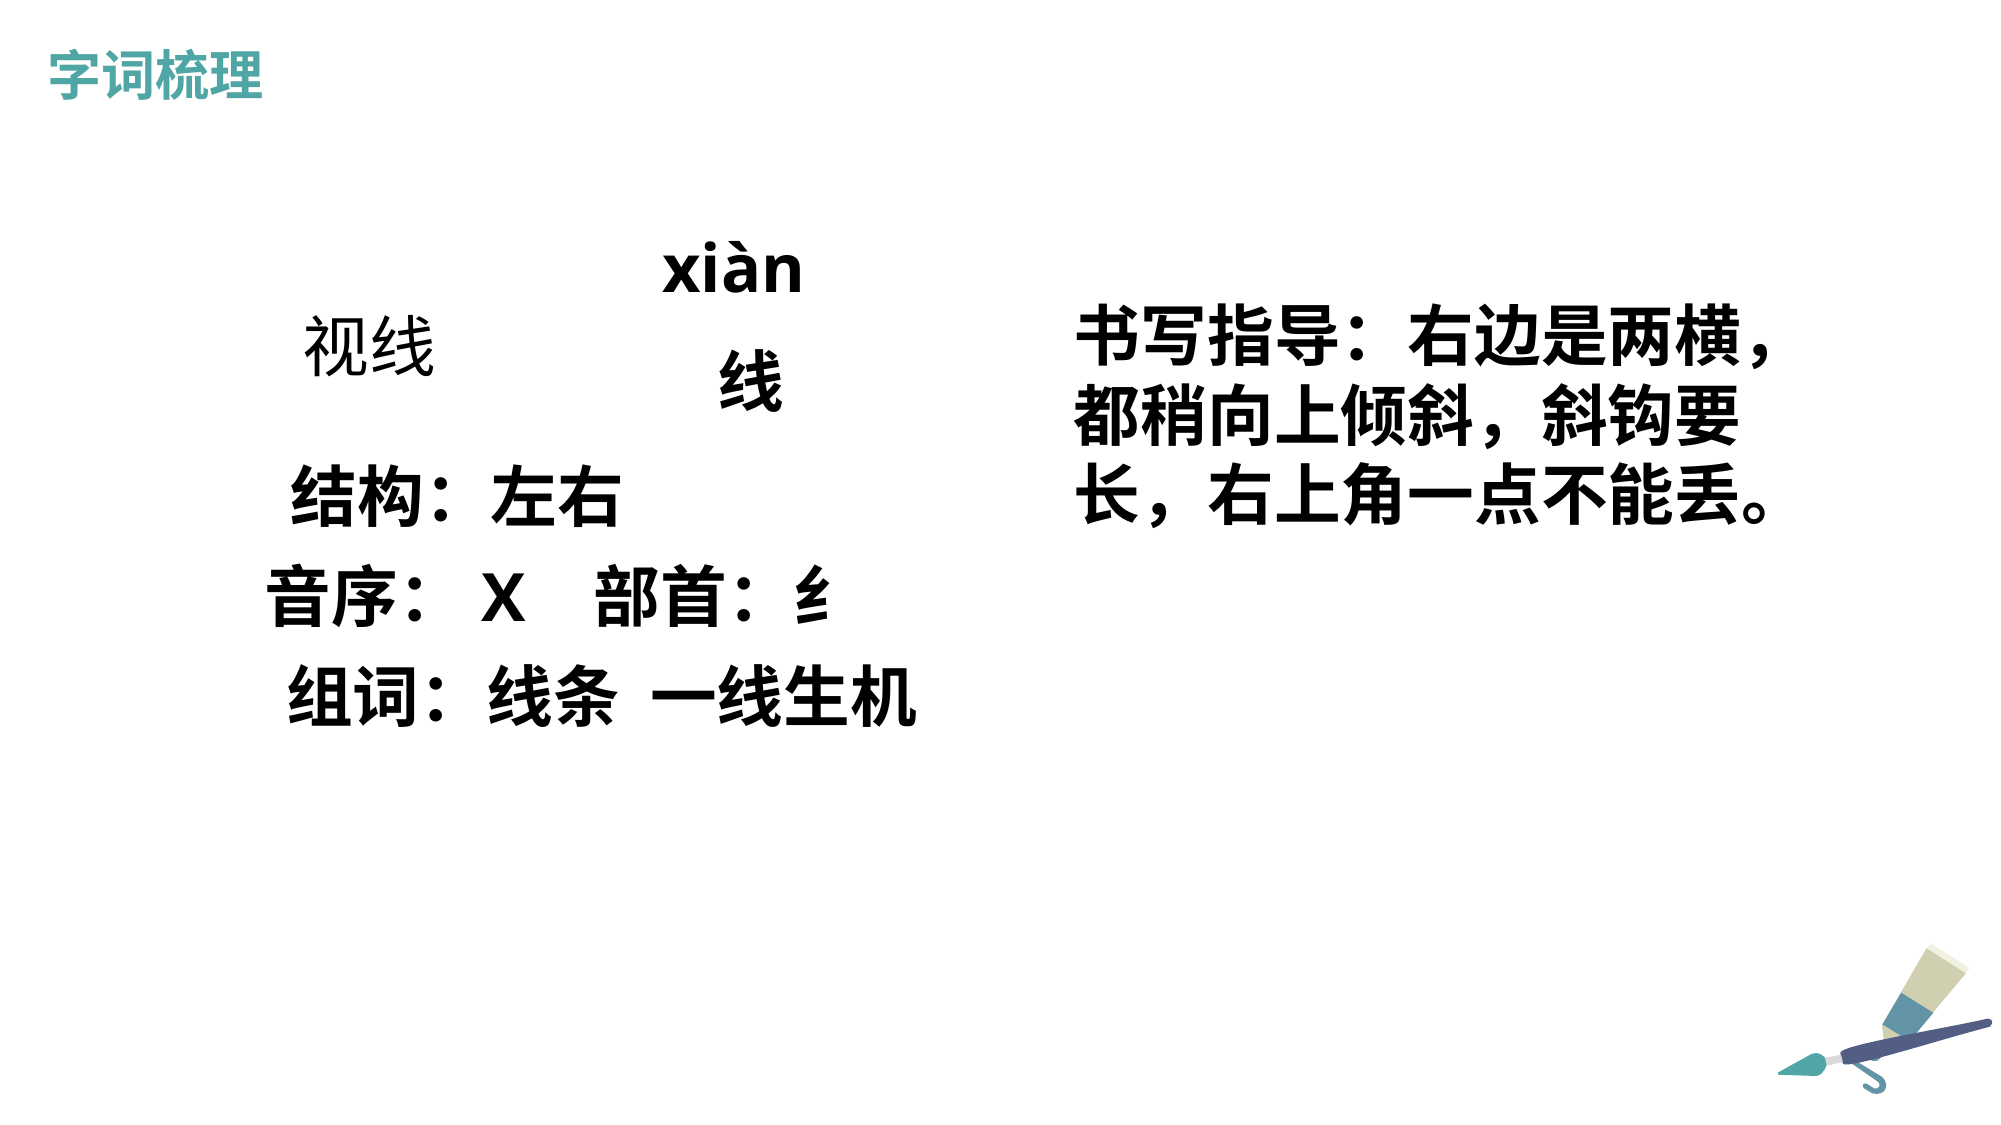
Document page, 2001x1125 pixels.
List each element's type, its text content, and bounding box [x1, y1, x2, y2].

text_box xiàn [642, 216, 935, 316]
text_box 组词：线条 一线生机 [266, 644, 1075, 745]
text_box 字词梳理 [32, 33, 347, 114]
text_box 结构：左右 [270, 444, 783, 545]
text_box 音序：X 部首：纟 [245, 545, 982, 646]
text_box 线 [697, 330, 805, 431]
text_box 书写指导：右边是两横，都稍向上倾斜，斜钩要长，右上角一点不能丢。 [1053, 282, 1780, 544]
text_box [1811, 945, 1974, 1125]
text_box 视线 [282, 295, 561, 396]
